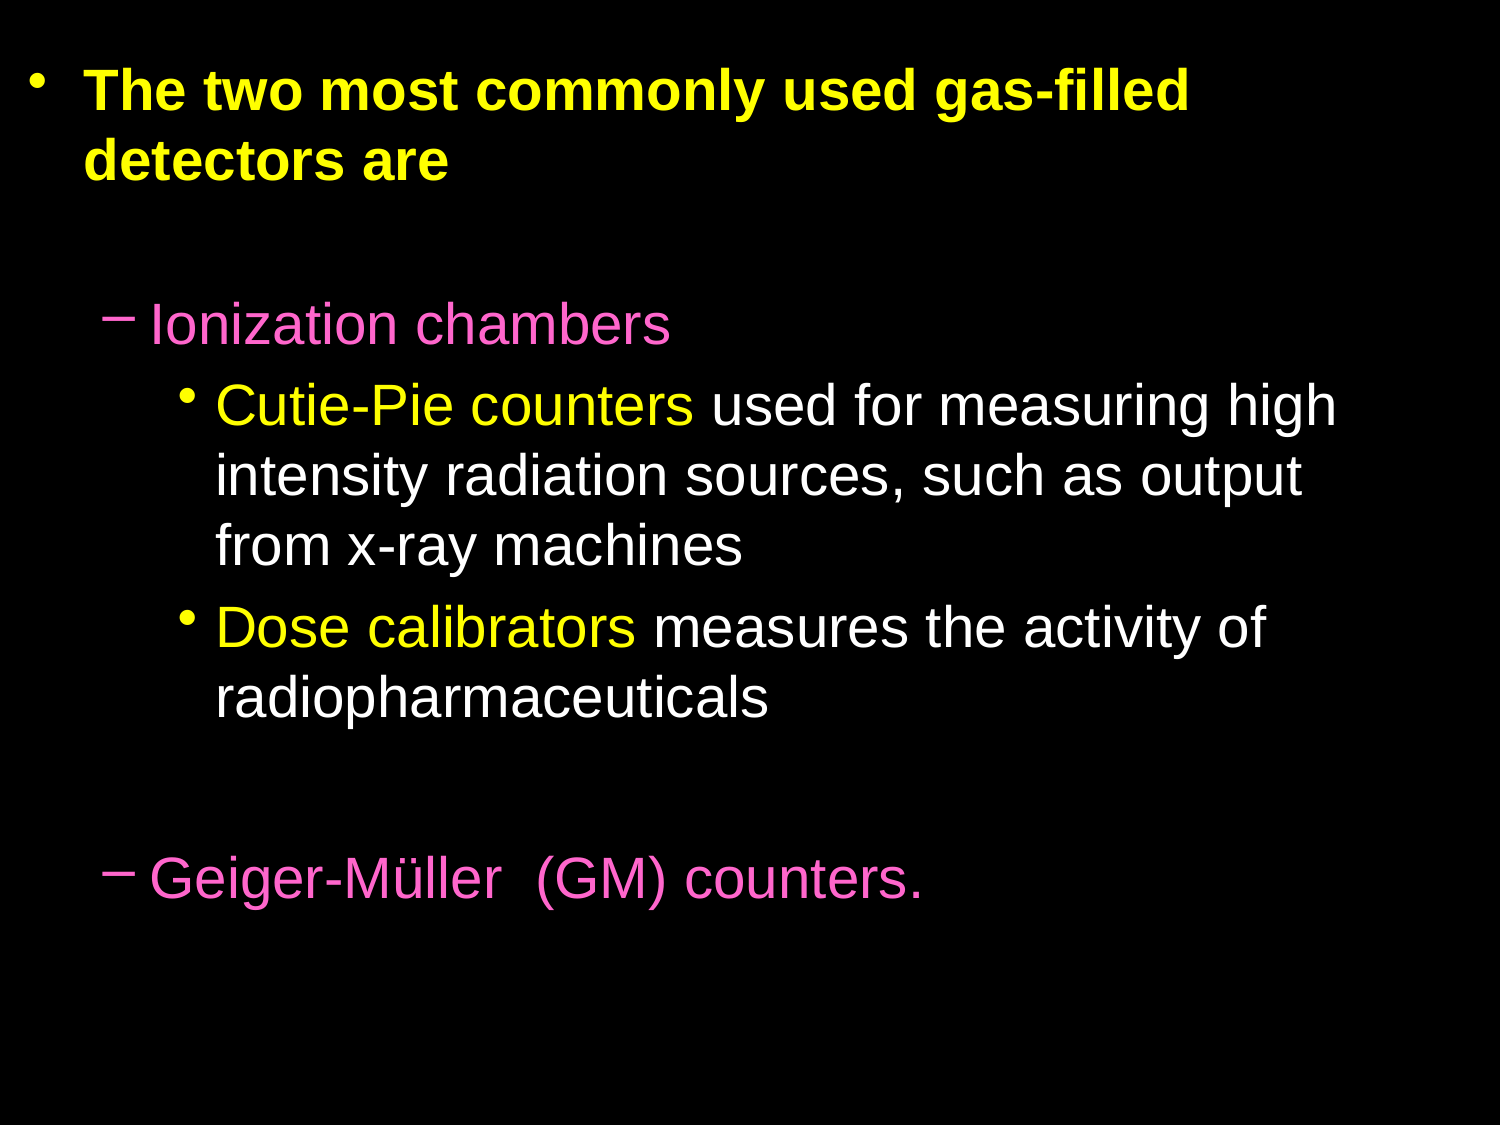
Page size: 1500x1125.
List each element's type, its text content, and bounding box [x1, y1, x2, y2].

list The two most commonly used gas-filled detectors are Ionization chambers Cutie-Pie counters used for measuring high intensity radiation sources, such as output from x-ray machines Dose calibrators measures the activity of radiopharmaceuticals Geiger-Müller (GM) counters. [12, 44, 1363, 1051]
